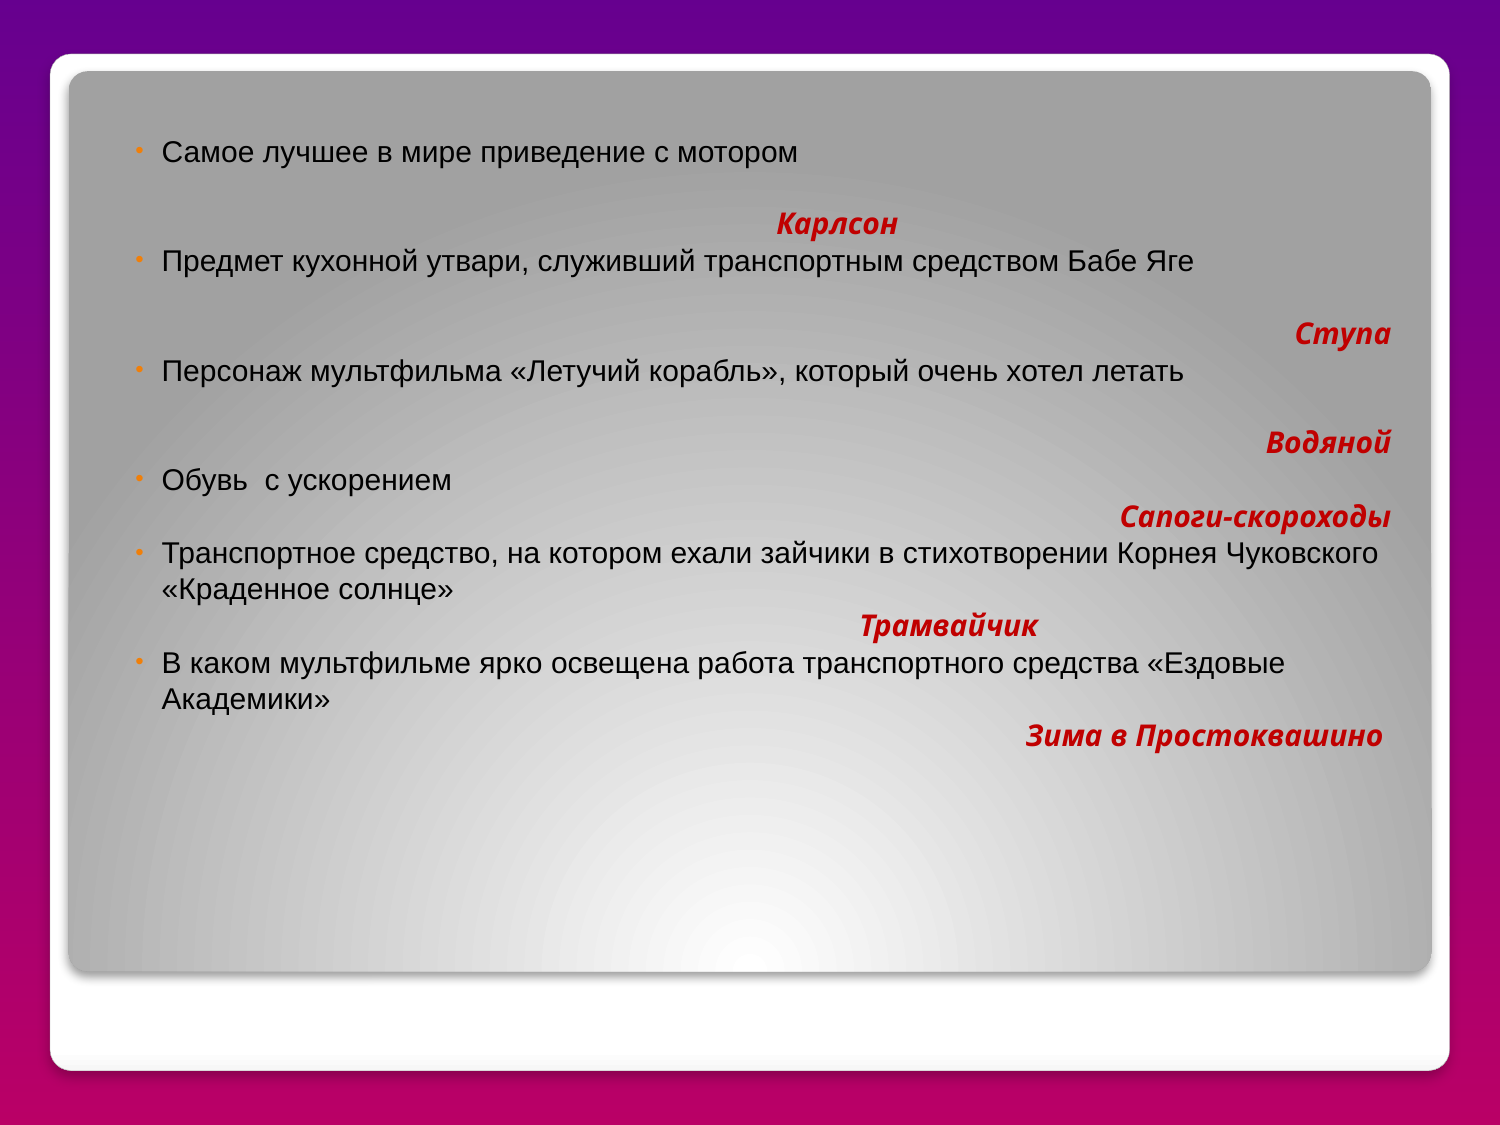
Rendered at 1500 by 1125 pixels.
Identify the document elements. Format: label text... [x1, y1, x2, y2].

list Самое лучшее в мире приведение с мотором Карлсон Предмет кухонной утвари, служивший транспортным средством Бабе Яге Ступа Персонаж мультфильма «Летучий корабль», который очень хотел летать Водяной Обувь с ускорением Сапоги-скороходы Транспортное средство, на котором ехали зайчики в стихотворении Корнея Чуковского «Краденное солнце» Трамвайчик В каком мультфильме ярко освещена работа транспортного средства «Ездовые Академики» Зима в Простоквашино [105, 116, 1407, 924]
